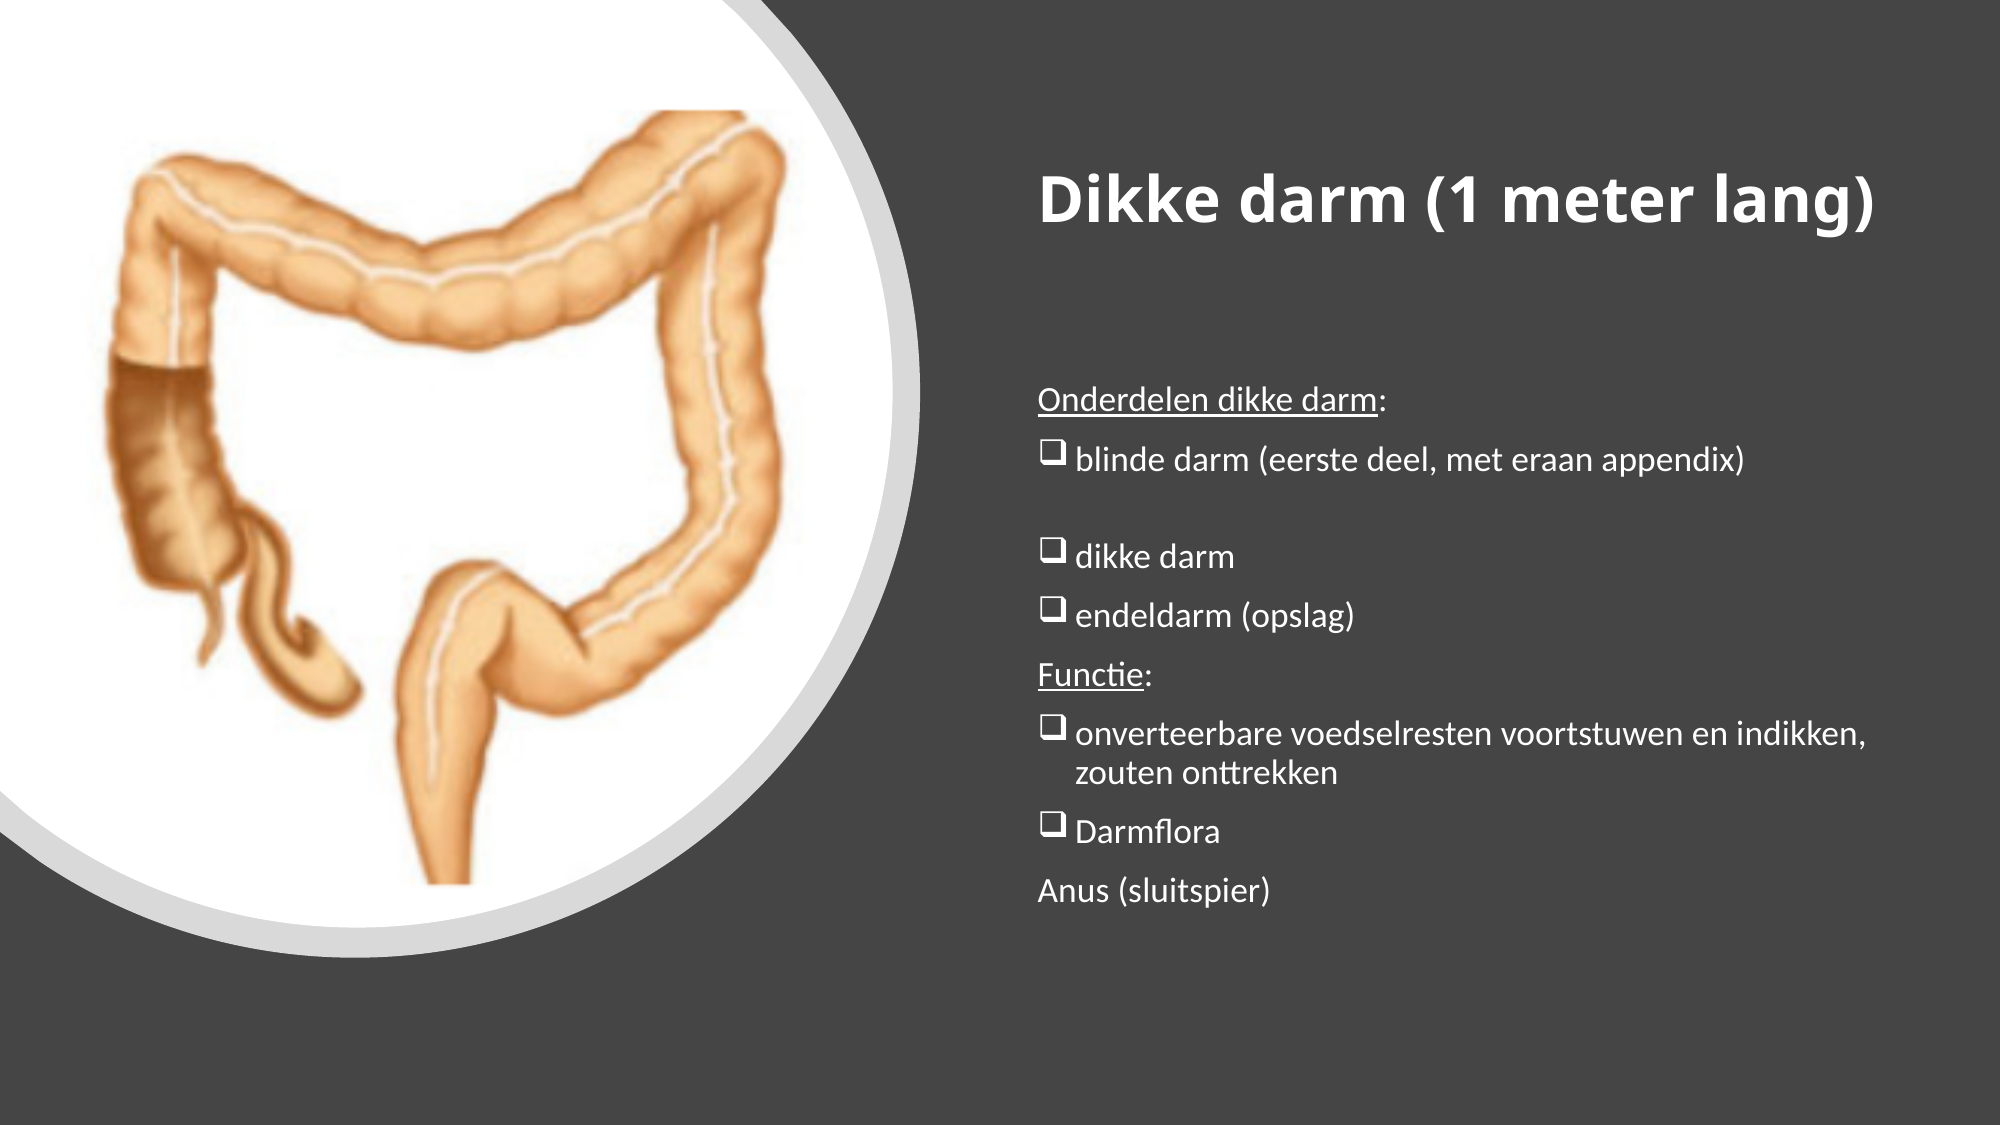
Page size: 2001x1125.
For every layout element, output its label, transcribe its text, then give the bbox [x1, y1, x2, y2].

text_box [170, 928, 540, 959]
text_box [893, 215, 922, 570]
picture [0, 0, 893, 928]
title Dikke darm (1 meter lang) [1022, 131, 1895, 350]
list Onderdelen dikke darm: blinde darm (eerste deel, met eraan appendix) dikke darm endeldarm (opslag) Functie: onverteerbare voedselresten voortstuwen en indikken, zouten onttrekken Darmflora Anus (sluitspier) [1022, 373, 1895, 928]
